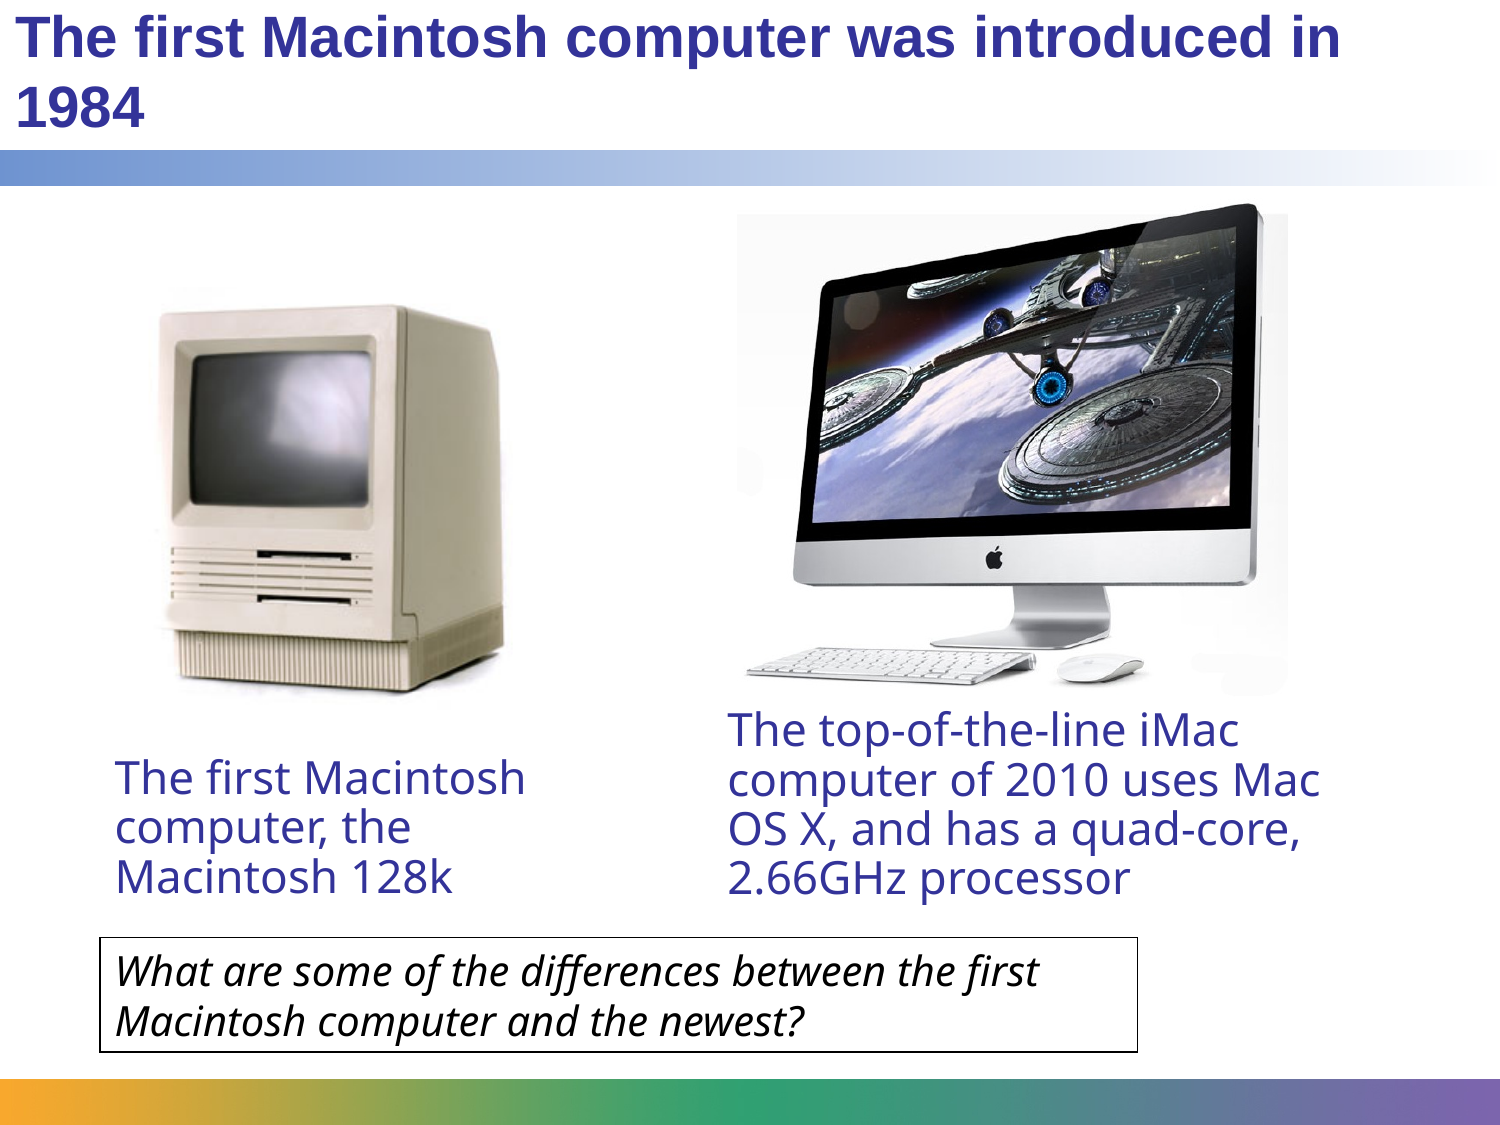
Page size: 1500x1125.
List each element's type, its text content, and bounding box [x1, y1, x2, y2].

text_box The first Macintosh computer, the Macintosh 128k [99, 747, 638, 911]
title The first Macintosh computer was introduced in 1984 [0, 0, 1484, 138]
picture [99, 287, 538, 851]
text_box [37, 875, 788, 1075]
text_box The top-of-the-line iMac computer of 2010 uses Mac OS X, and has a quad-core, 2.66GHz processor [712, 699, 1375, 913]
picture [737, 197, 1288, 701]
text_box What are some of the differences between the first Macintosh computer and the newest? [99, 937, 1138, 1053]
picture [0, 1079, 1500, 1125]
